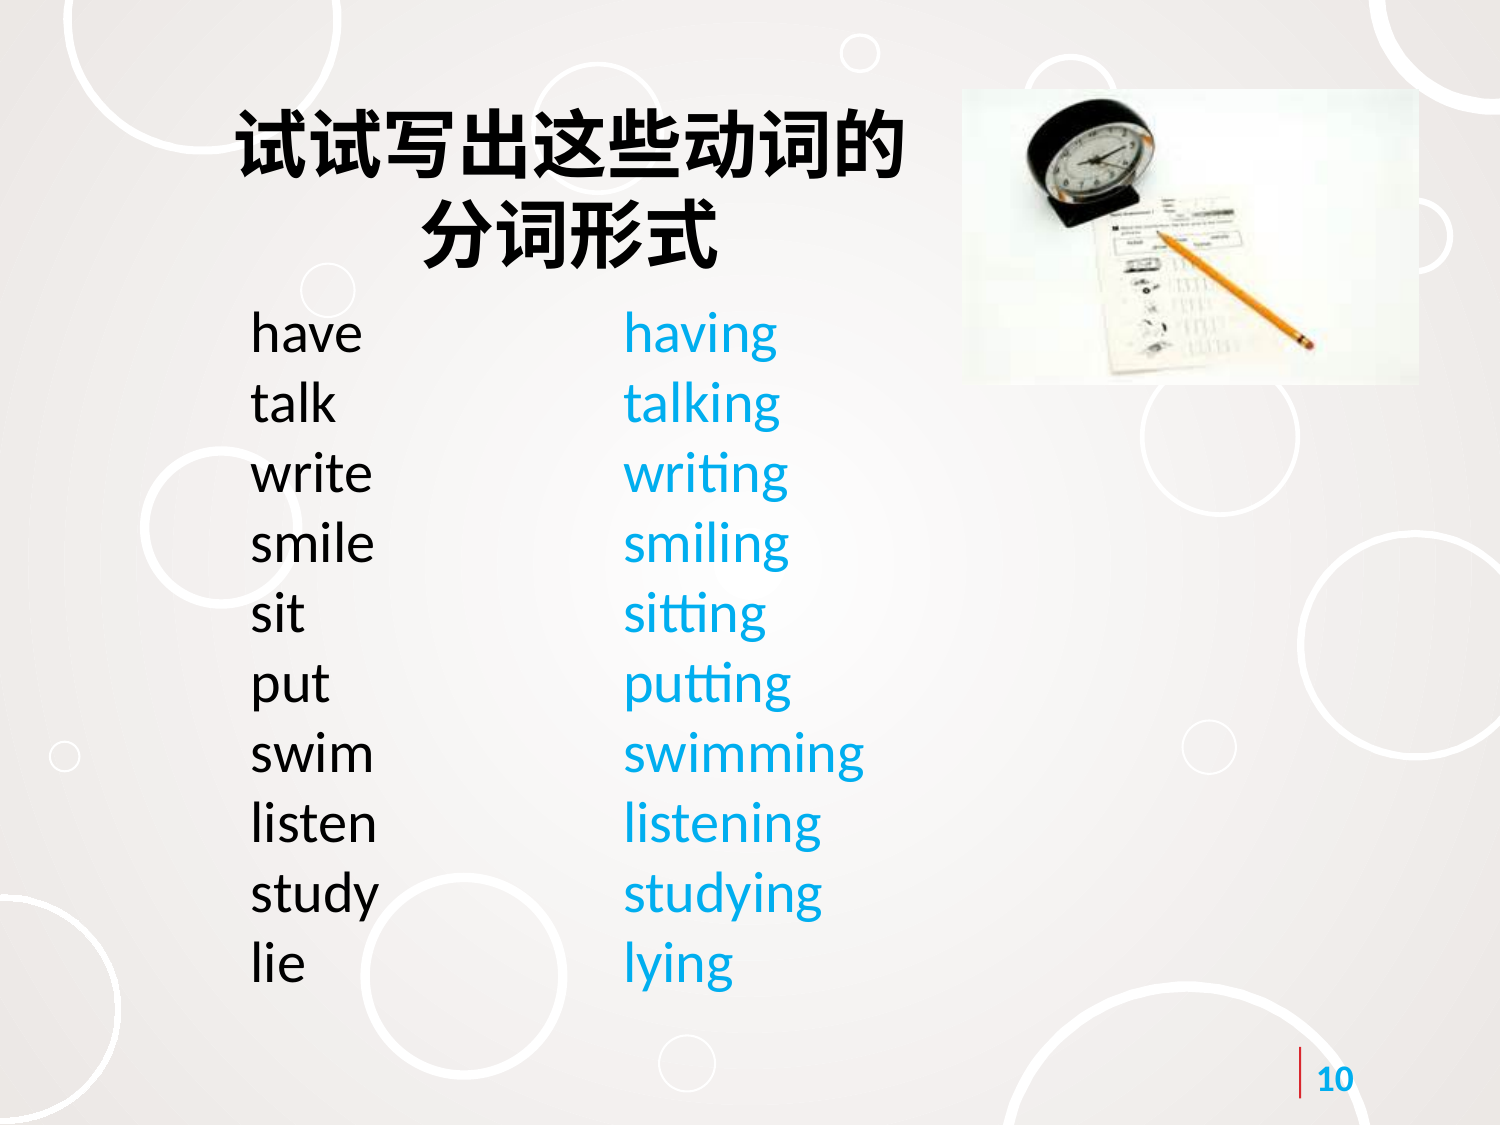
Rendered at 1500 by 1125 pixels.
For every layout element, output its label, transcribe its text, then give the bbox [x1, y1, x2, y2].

text_box 试试写出这些动词的分词形式 [212, 89, 928, 285]
text_box 10 [1293, 1046, 1377, 1107]
text_box have talk write smile sit put swim listen study lie [236, 286, 402, 1002]
text_box having talking writing smiling sitting putting swimming listening studying lying [608, 286, 928, 1002]
picture [962, 89, 1420, 385]
